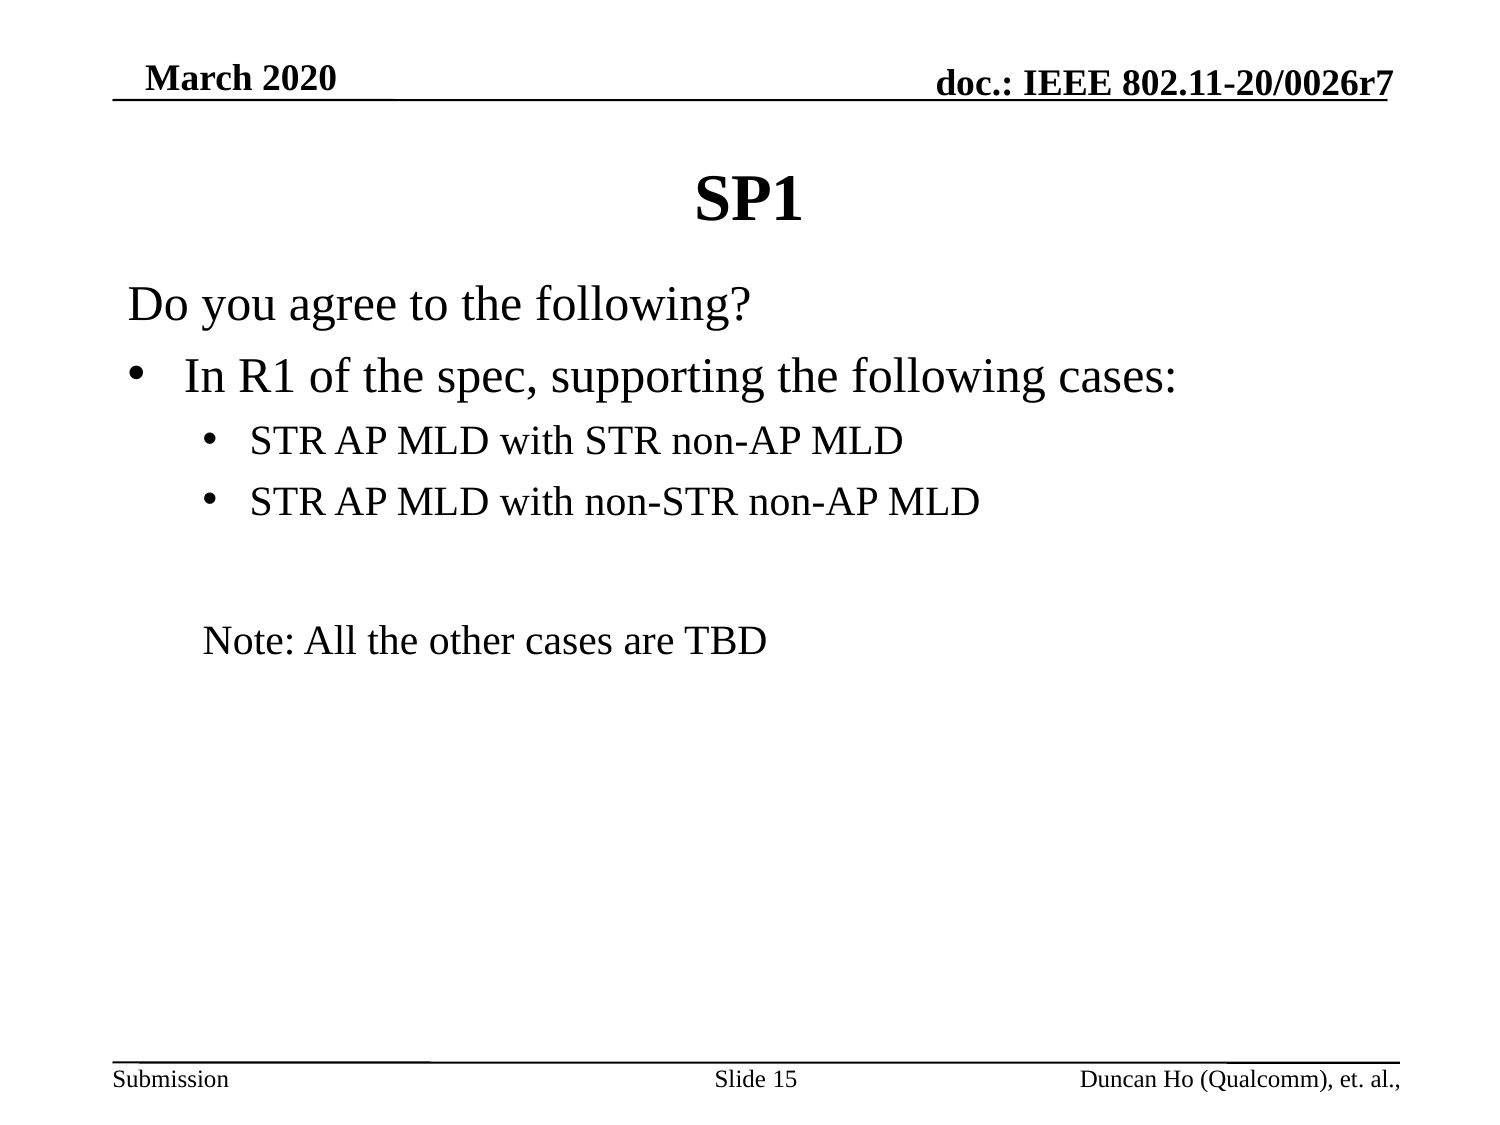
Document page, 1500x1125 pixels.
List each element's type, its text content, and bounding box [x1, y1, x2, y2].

footer Duncan Ho (Qualcomm), et. al., [878, 1061, 1402, 1093]
list Do you agree to the following? In R1 of the spec, supporting the following cases: STR AP MLD with STR non-AP MLD STR AP MLD with non-STR non-AP MLD Note: All the other cases are TBD [112, 262, 1388, 1000]
title SP1 [112, 112, 1388, 262]
slide_number Slide 15 [712, 1061, 800, 1123]
